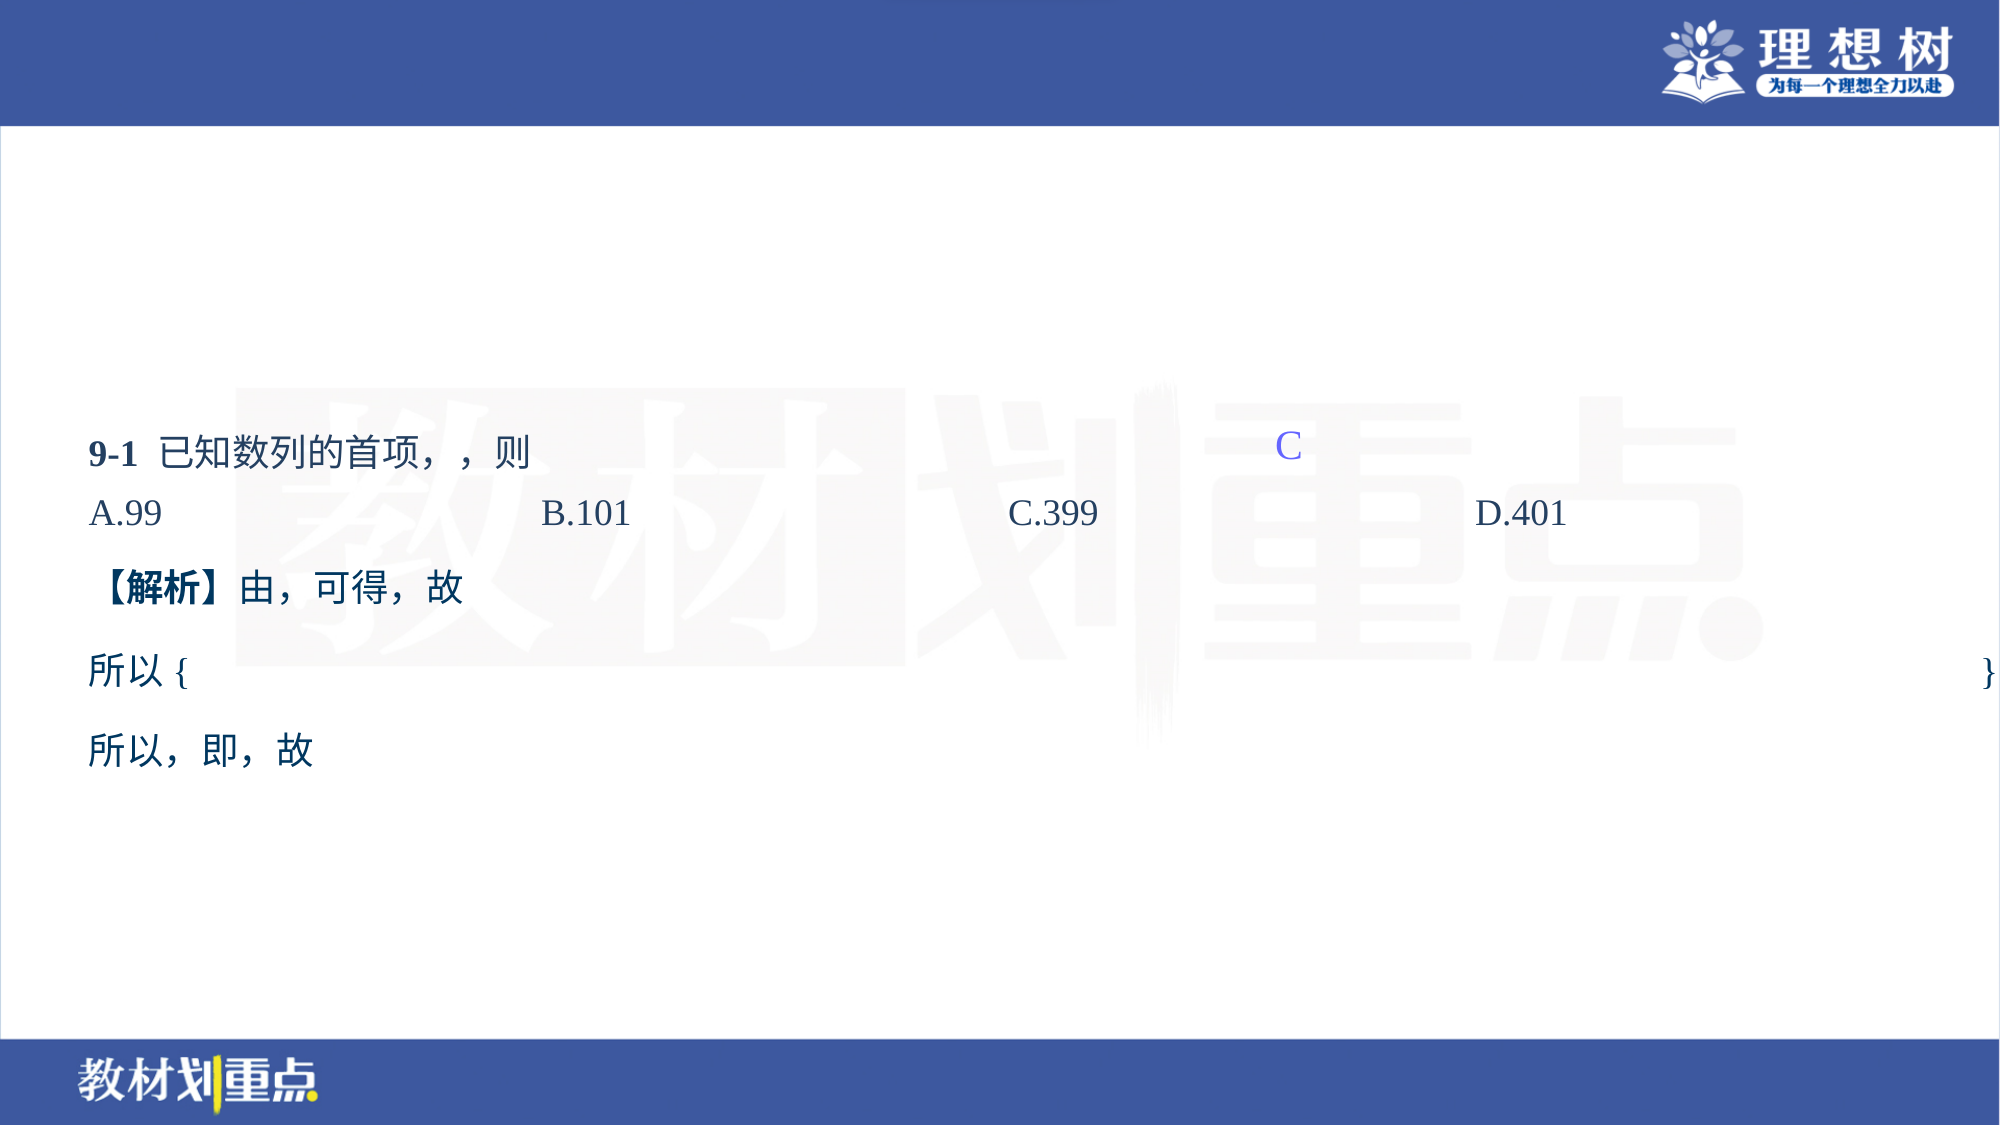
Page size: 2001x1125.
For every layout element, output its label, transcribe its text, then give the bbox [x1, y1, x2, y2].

text_box A.99 B.101 C.399 D.401 [88, 466, 1911, 526]
text_box C [1259, 415, 1318, 466]
picture [0, 0, 2000, 1125]
